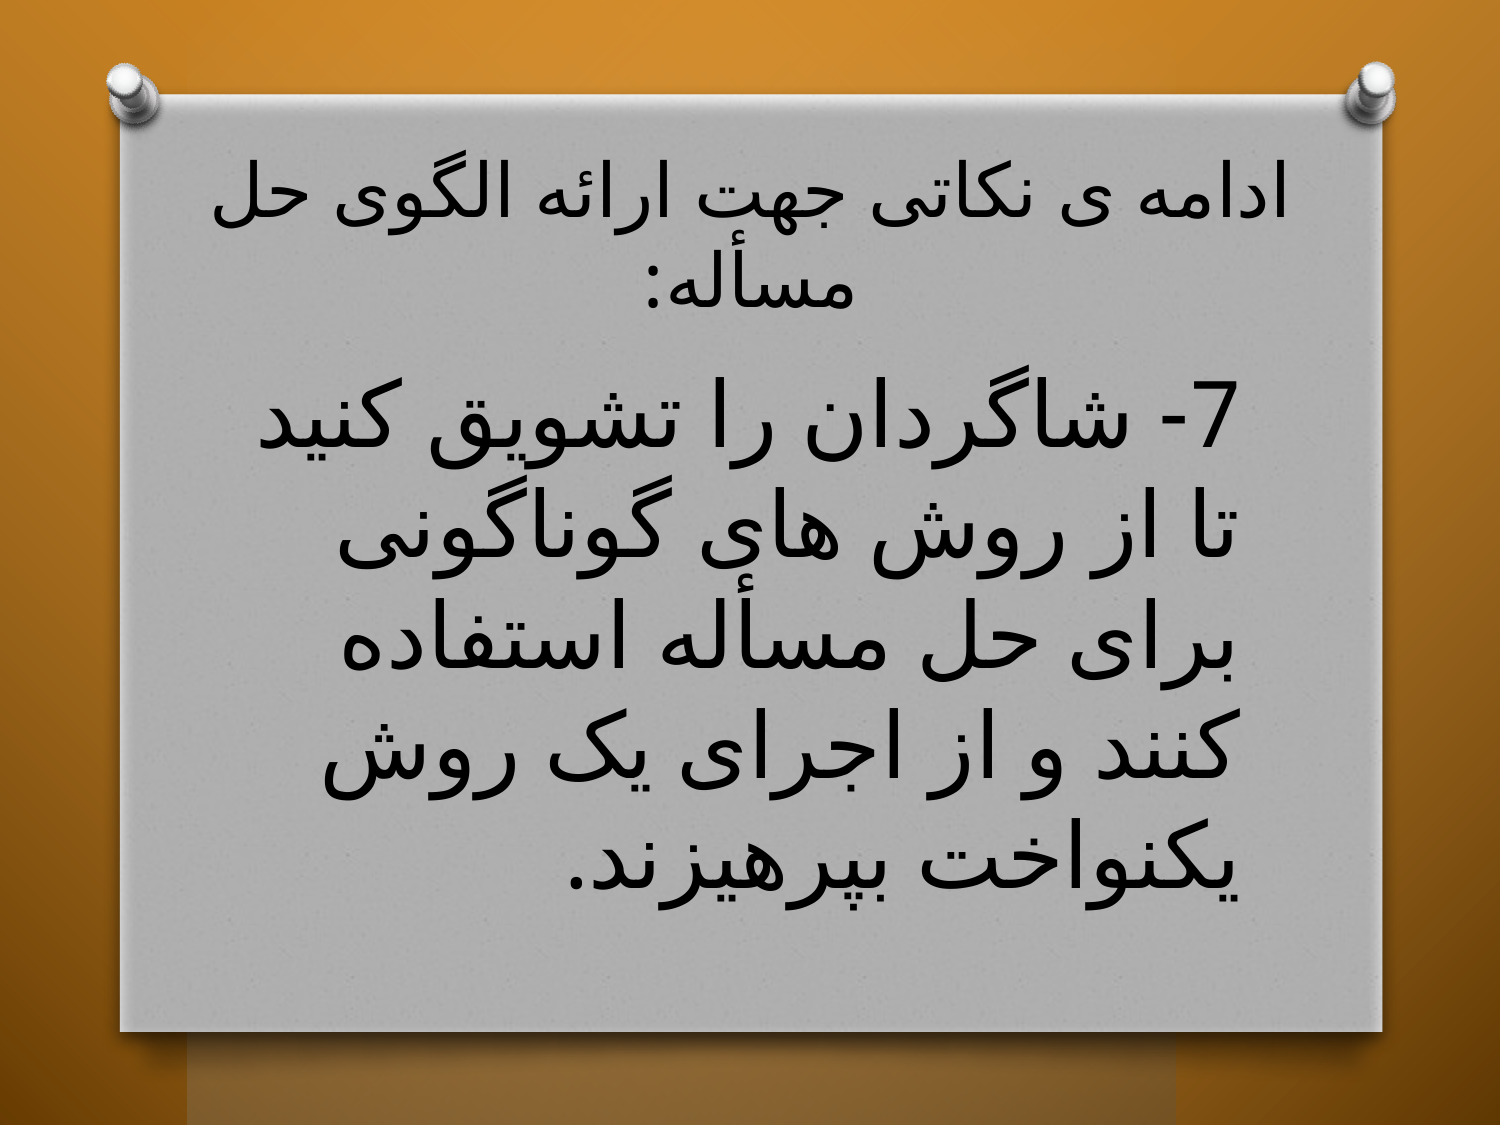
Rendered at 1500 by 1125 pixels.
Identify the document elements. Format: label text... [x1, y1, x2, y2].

title ادامه ی نکاتی جهت ارائه الگوی حل مسأله: [179, 134, 1323, 332]
picture [75, 29, 198, 153]
picture [1317, 35, 1439, 156]
list 7- شاگردان را تشویق کنید تا از روش های گوناگونی برای حل مسأله استفاده کنند و از اجرای یک روش یکنواخت بپرهیزند. [240, 347, 1257, 939]
